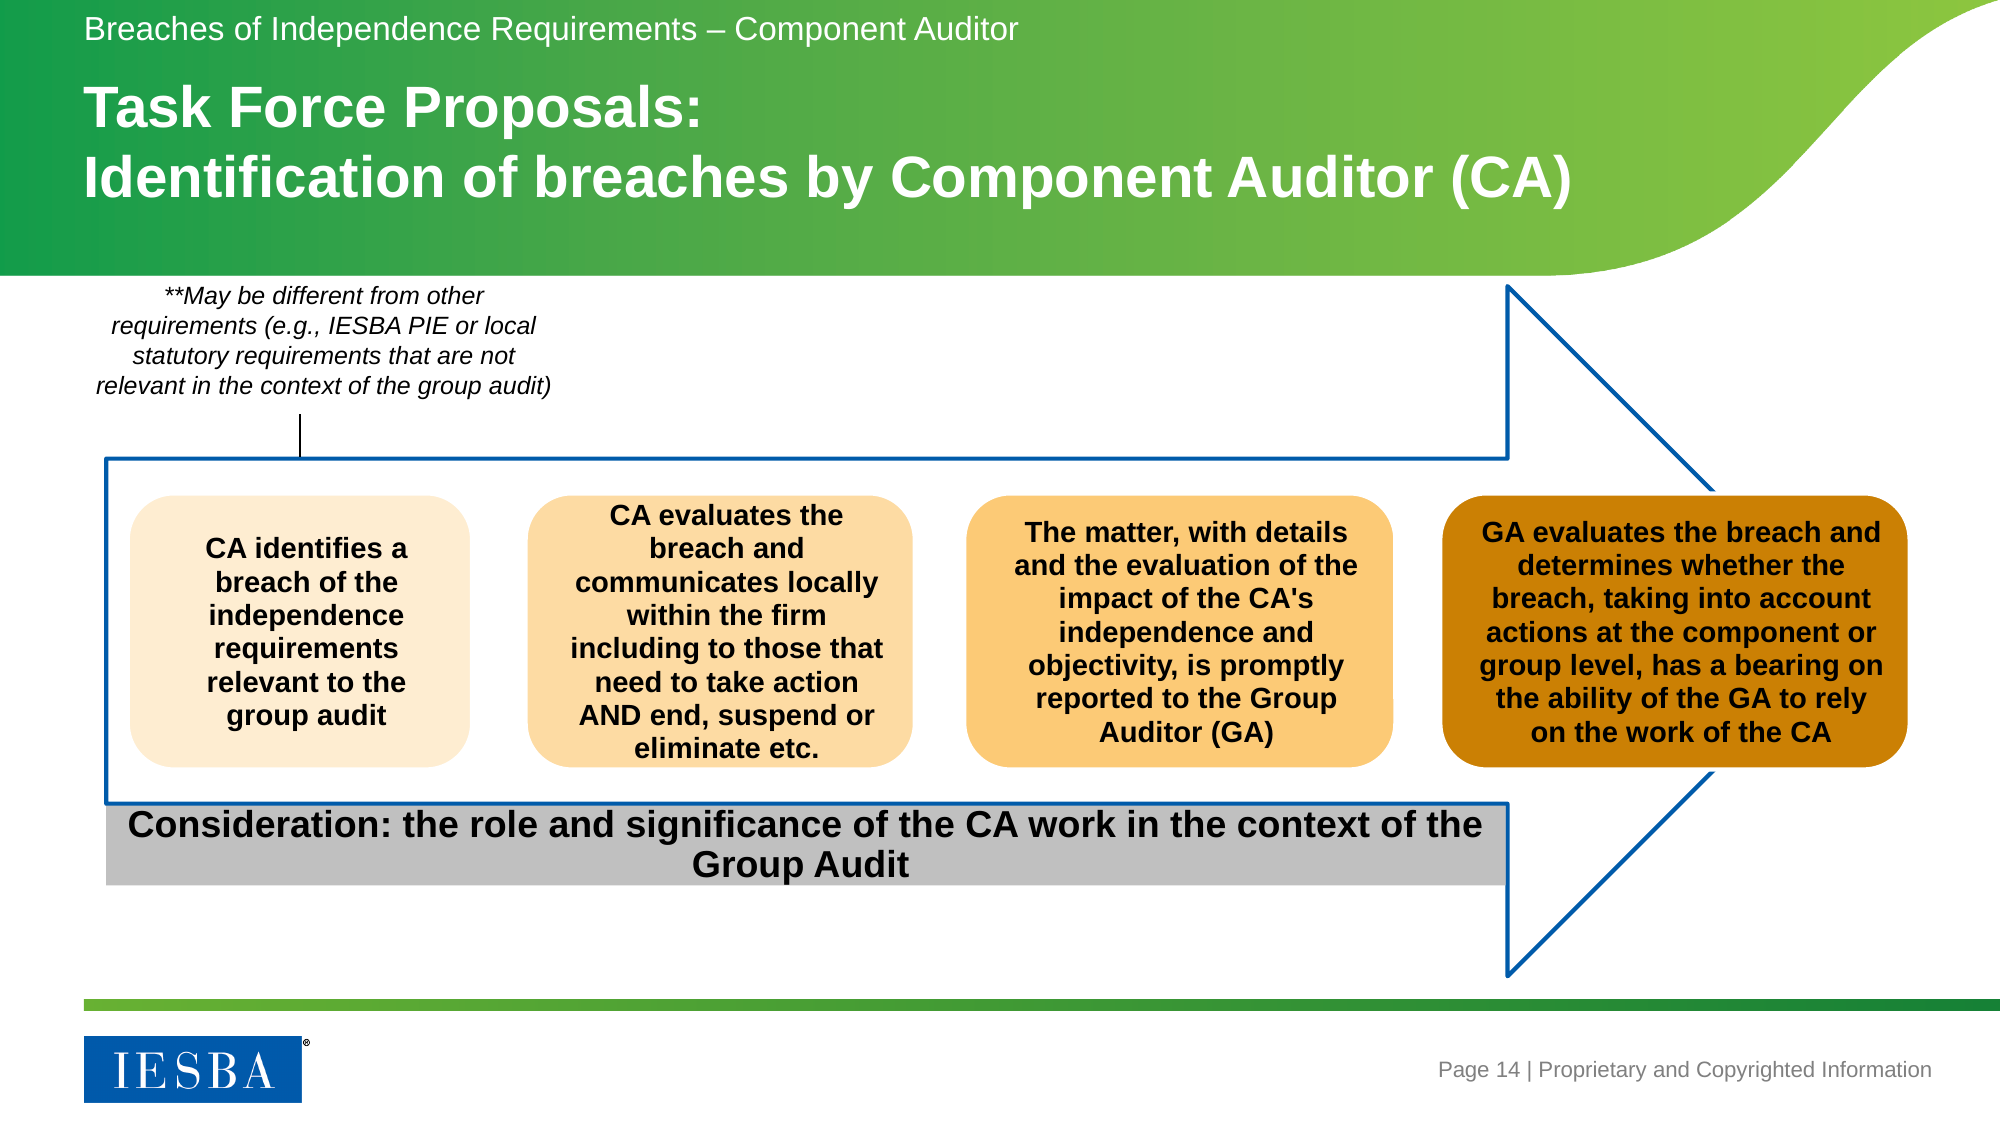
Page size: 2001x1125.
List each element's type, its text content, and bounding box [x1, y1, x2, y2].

text_box [83, 9, 1334, 60]
title Task Force Proposals: Identification of breaches by Component Auditor (CA) [83, 95, 1797, 183]
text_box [89, 297, 582, 428]
picture [0, 0, 2000, 276]
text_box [105, 285, 1915, 977]
picture [84, 1036, 310, 1103]
text_box Breaches of Independence Requirements – Component Auditor [69, 0, 1320, 50]
